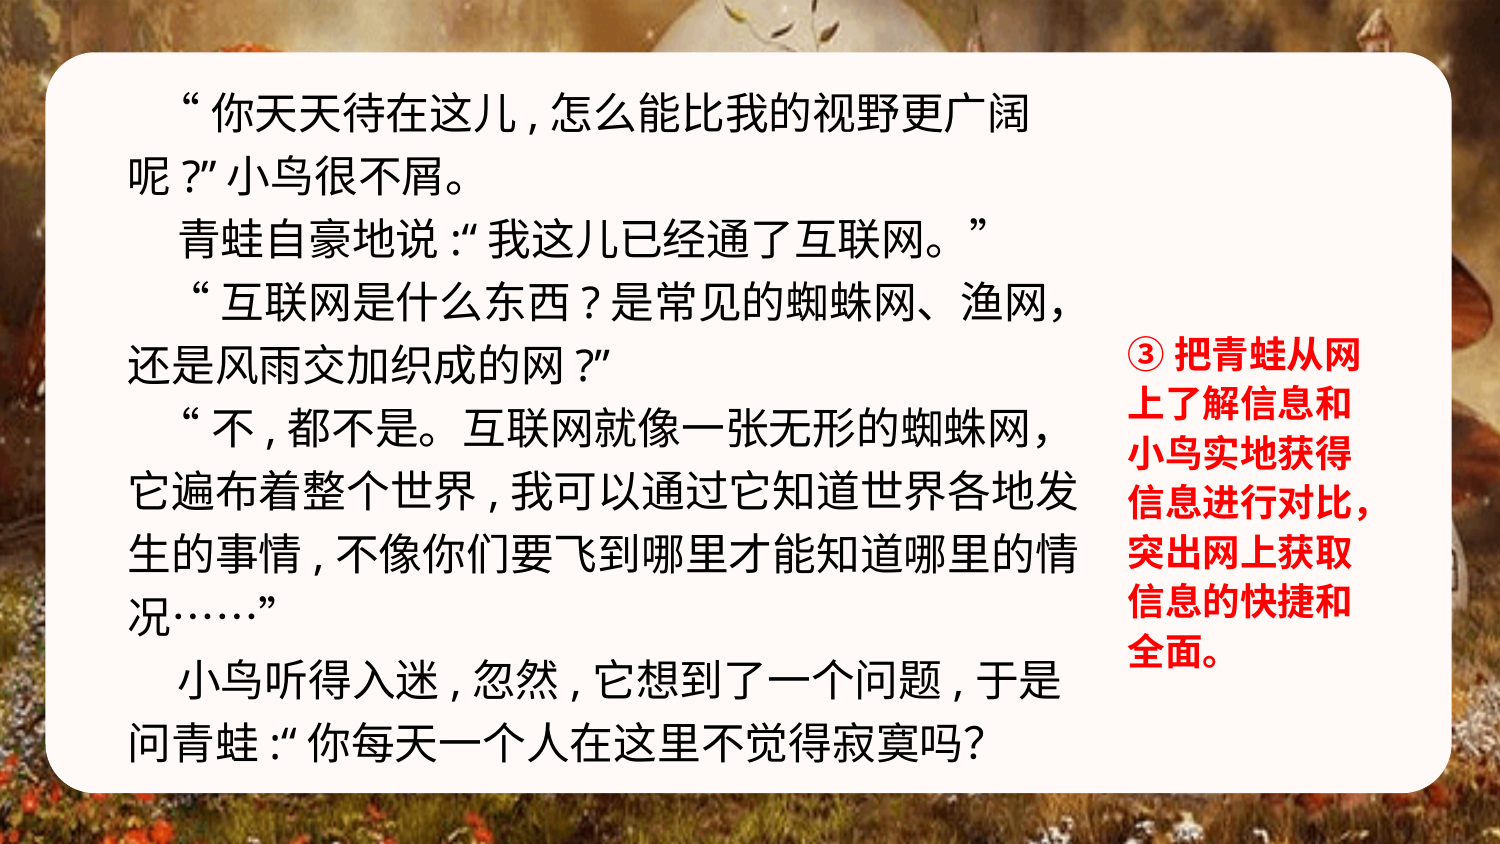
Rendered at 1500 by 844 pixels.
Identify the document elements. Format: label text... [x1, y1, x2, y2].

text_box ③把青蛙从网上了解信息和小鸟实地获得信息进行对比，突出网上获取信息的快捷和全面。 [1116, 320, 1392, 679]
text_box “你天天待在这儿,怎么能比我的视野更广阔呢?”小鸟很不屑。 青蛙自豪地说:“我这儿已经通了互联网。” “互联网是什么东西?是常见的蜘蛛网、渔网，还是风雨交加织成的网?” “不,都不是。互联网就像一张无形的蜘蛛网，它遍布着整个世界,我可以通过它知道世界各地发生的事情,不像你们要飞到哪里才能知道哪里的情况……” 小鸟听得入迷,忽然,它想到了一个问题,于是问青蛙:“你每天一个人在这里不觉得寂寞吗？ [116, 70, 1102, 774]
picture [0, 0, 1500, 844]
